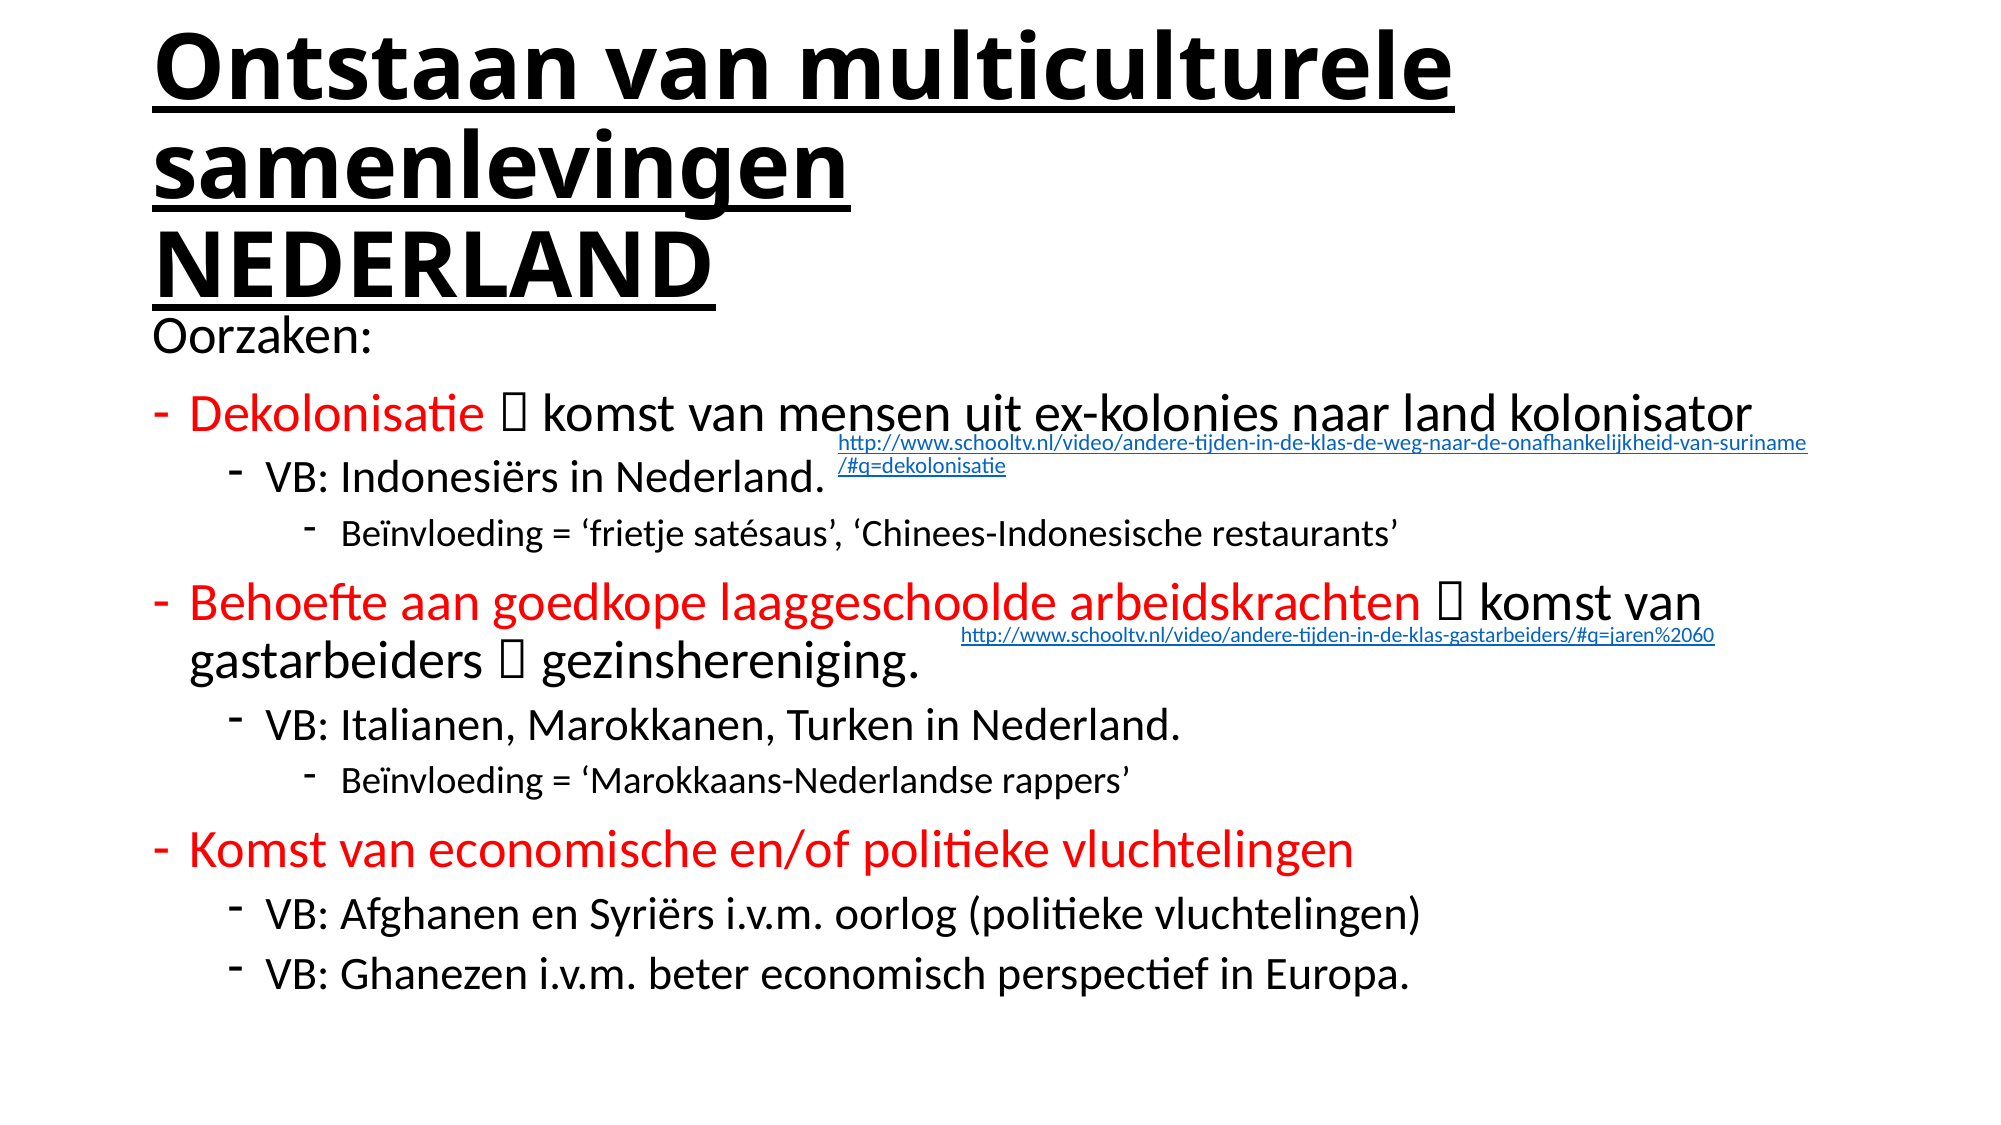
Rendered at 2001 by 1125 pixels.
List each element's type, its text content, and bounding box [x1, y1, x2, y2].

list Oorzaken: Dekolonisatie  komst van mensen uit ex-kolonies naar land kolonisator VB: Indonesiërs in Nederland. Beïnvloeding = ‘frietje satésaus’, ‘Chinees-Indonesische restaurants’ Behoefte aan goedkope laaggeschoolde arbeidskrachten  komst van gastarbeiders  gezinshereniging. VB: Italianen, Marokkanen, Turken in Nederland. Beïnvloeding = ‘Marokkaans-Nederlandse rappers’ Komst van economische en/of politieke vluchtelingen VB: Afghanen en Syriërs i.v.m. oorlog (politieke vluchtelingen) VB: Ghanezen i.v.m. beter economisch perspectief in Europa. [137, 299, 1863, 1014]
text_box http://www.schooltv.nl/video/andere-tijden-in-de-klas-gastarbeiders/#q=jaren%2060 [946, 613, 1947, 655]
title Ontstaan van multiculturele samenlevingen NEDERLAND [137, 59, 1863, 278]
text_box http://www.schooltv.nl/video/andere-tijden-in-de-klas-de-weg-naar-de-onafhankelijkheid-van-suriname/#q=dekolonisatie [823, 420, 1824, 463]
